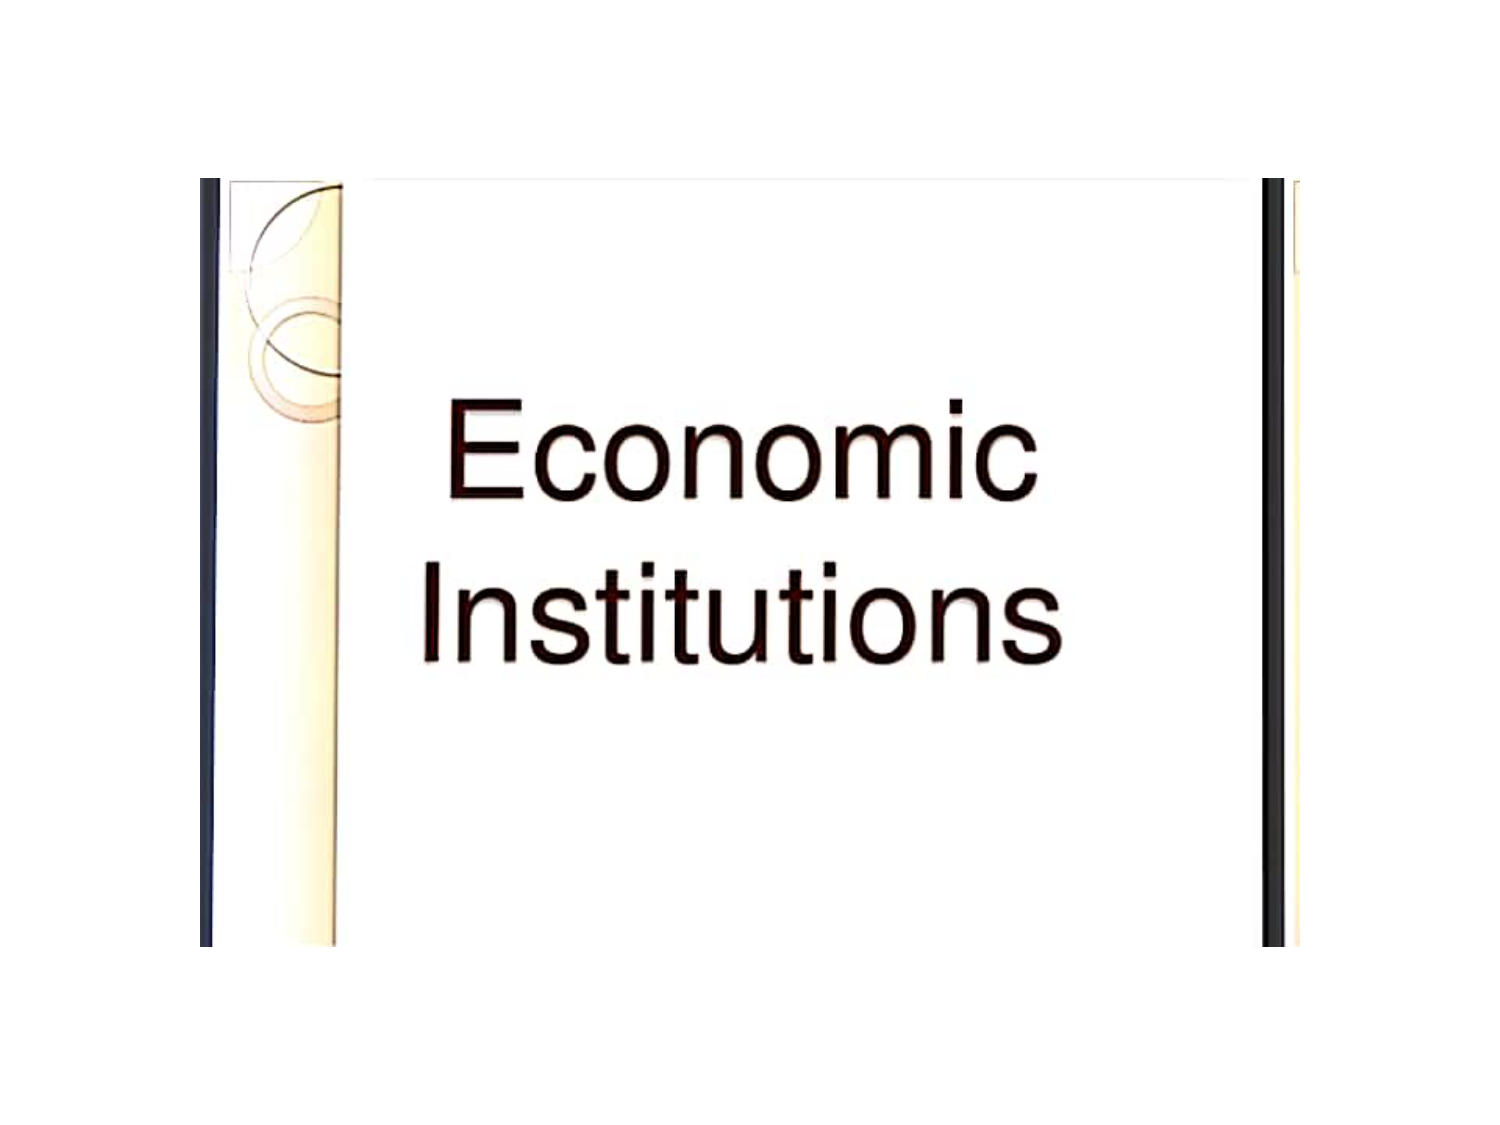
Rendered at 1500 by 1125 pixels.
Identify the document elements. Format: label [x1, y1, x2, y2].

picture [199, 177, 1301, 948]
